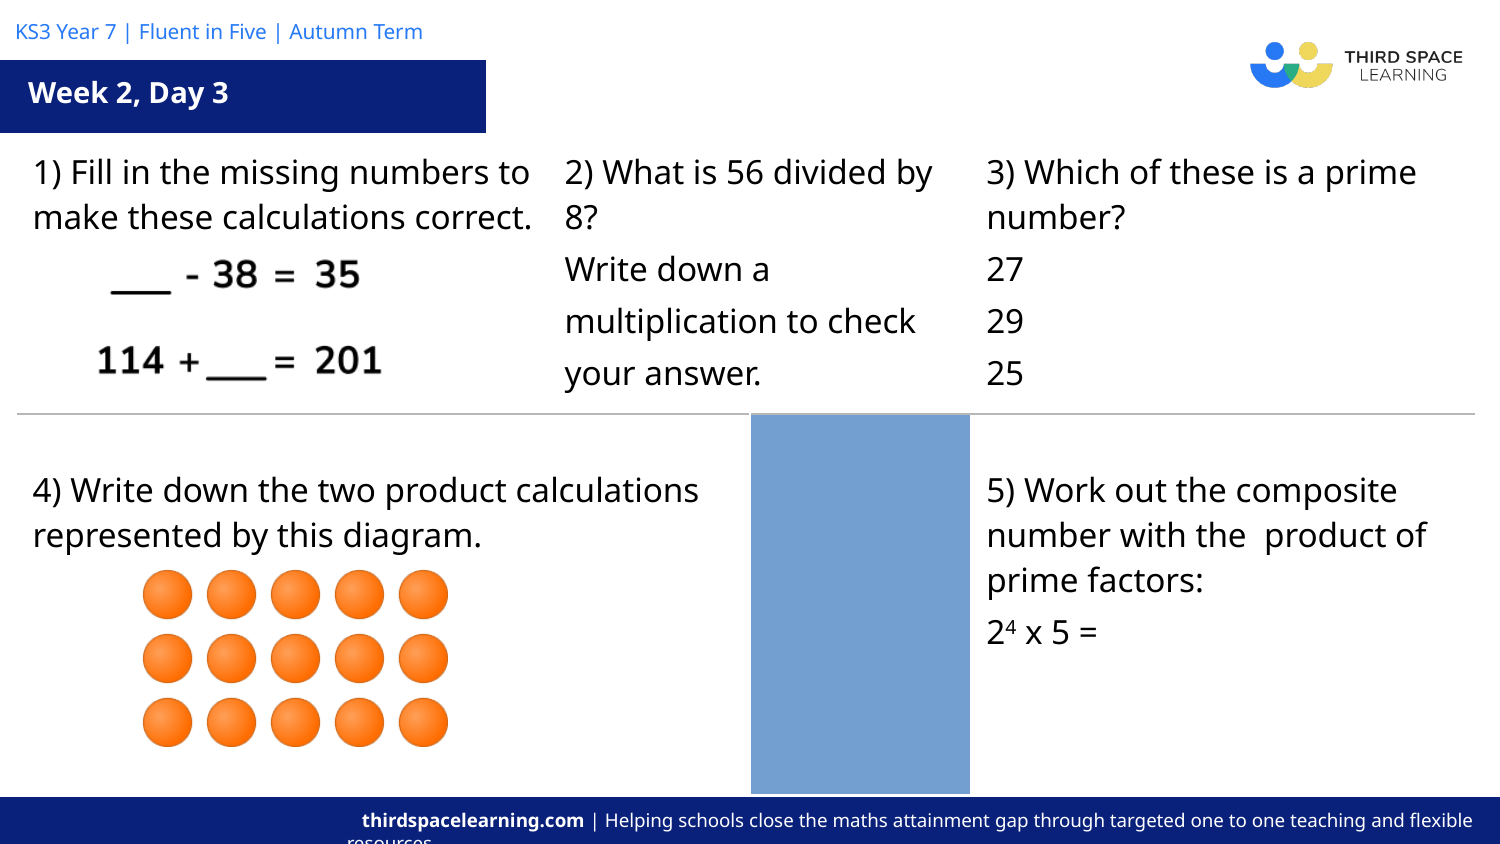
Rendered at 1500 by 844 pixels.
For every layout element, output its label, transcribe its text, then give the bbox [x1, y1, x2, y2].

picture [142, 568, 449, 747]
table_cell 4) Write down the two product calculations represented by this diagram. [19, 415, 749, 793]
text_box Week 2, Day 3 [13, 59, 383, 125]
table_header 3) Which of these is a prime number? 27 29 25 [972, 142, 1474, 413]
table_header 1) Fill in the missing numbers to make these calculations correct. [19, 142, 549, 413]
picture [94, 249, 384, 387]
table_header 2) What is 56 divided by 8? Write down a multiplication to check your answer. [550, 142, 970, 413]
table_cell 5) Work out the composite number with the product of prime factors: 24 x 5 = [972, 415, 1474, 793]
picture [1250, 33, 1465, 99]
